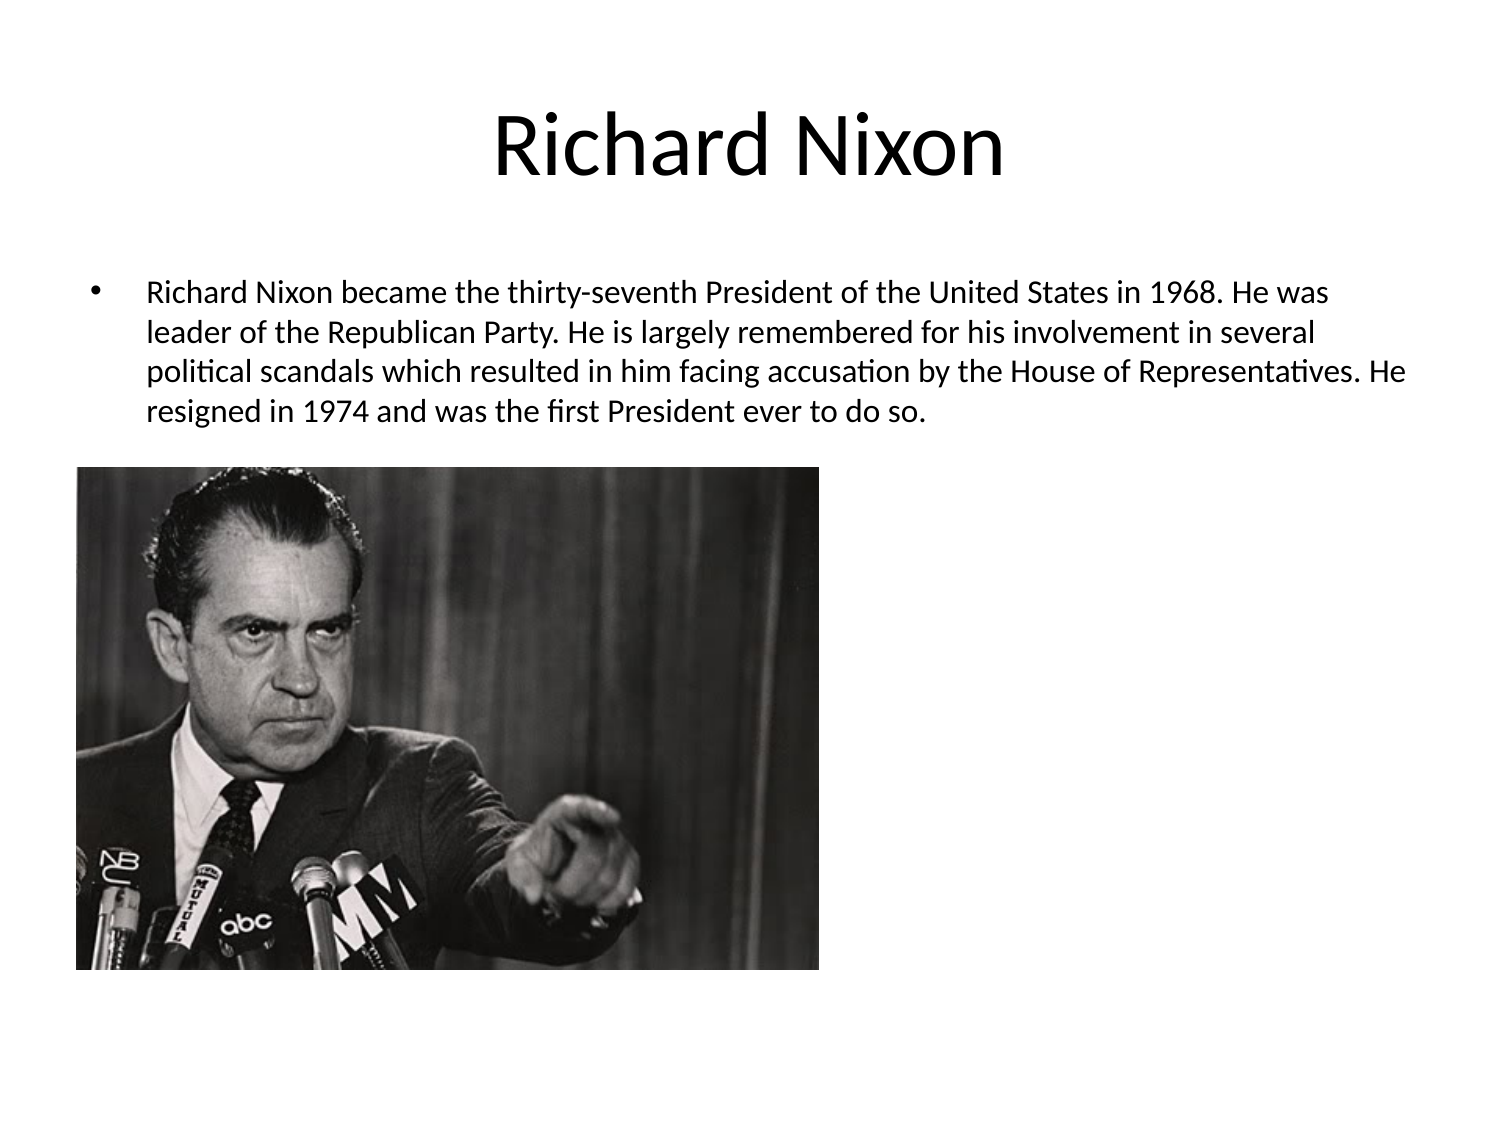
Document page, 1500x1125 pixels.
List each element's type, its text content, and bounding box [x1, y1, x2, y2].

title Richard Nixon [75, 45, 1425, 233]
picture [76, 467, 820, 970]
list Richard Nixon became the thirty-seventh President of the United States in 1968. He was leader of the Republican Party. He is largely remembered for his involvement in several political scandals which resulted in him facing accusation by the House of Representatives. He resigned in 1974 and was the first President ever to do so. [75, 262, 1425, 1005]
